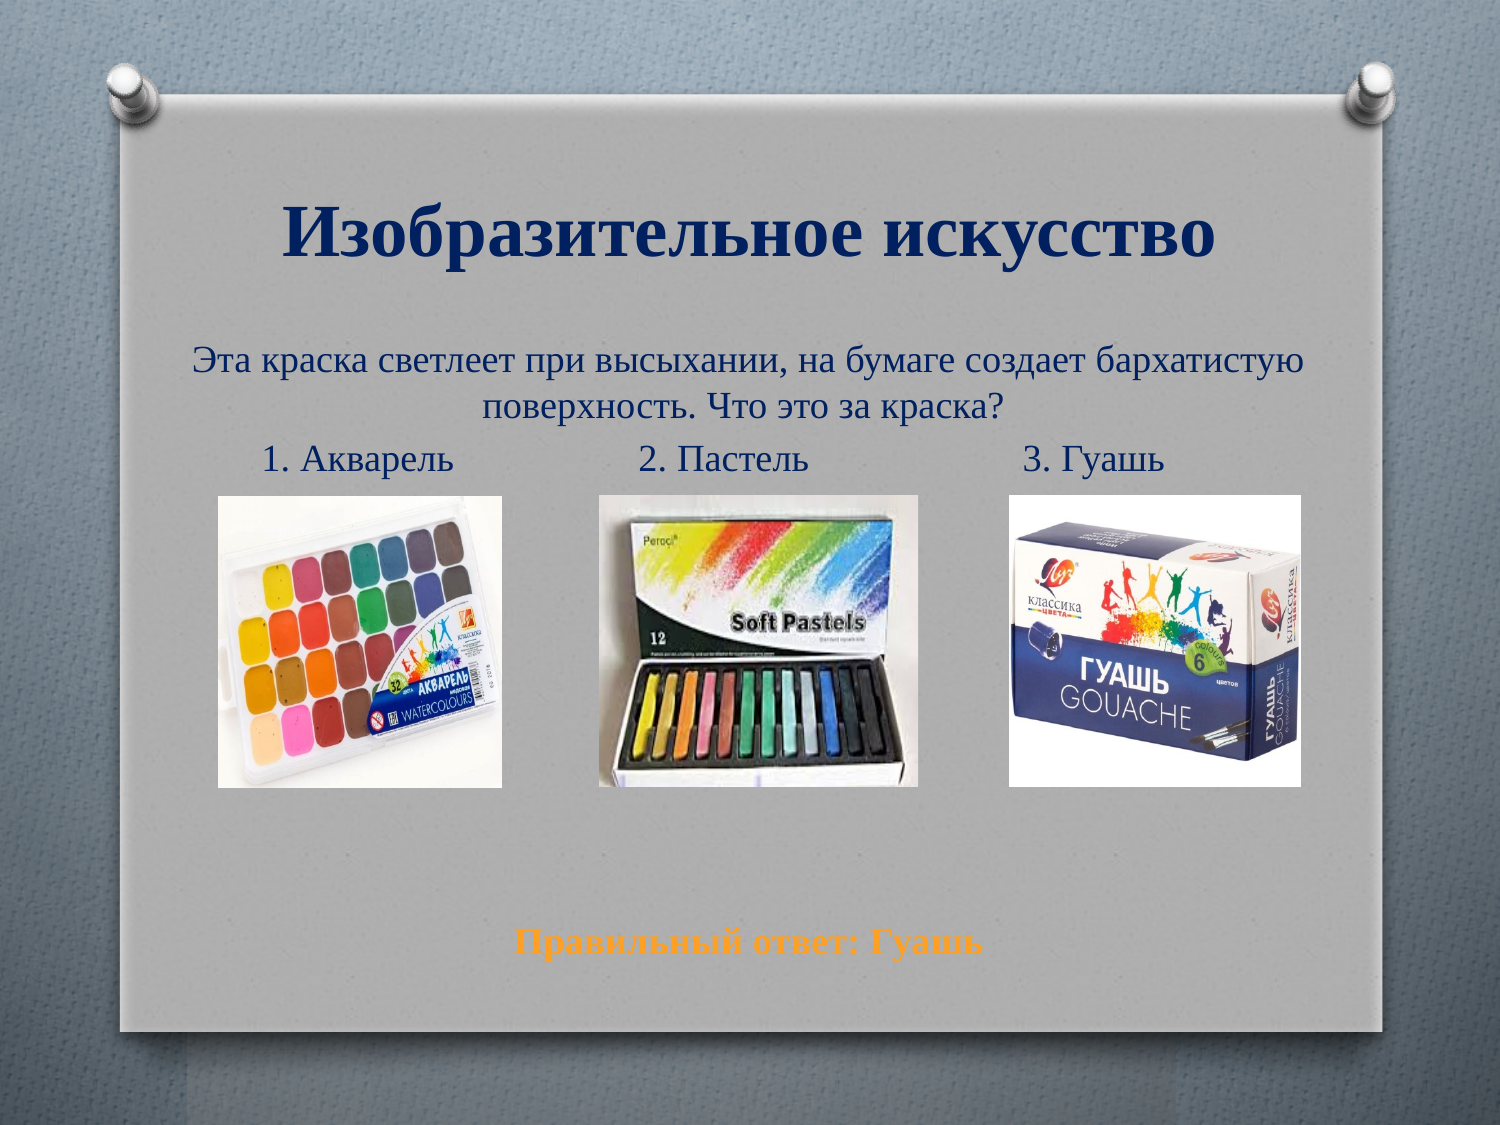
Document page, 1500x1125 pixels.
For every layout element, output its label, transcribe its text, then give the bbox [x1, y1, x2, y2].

picture [1317, 35, 1439, 156]
picture [218, 496, 503, 788]
title Изобразительное искусство [194, 149, 1306, 279]
picture [1009, 495, 1301, 787]
picture [75, 29, 198, 153]
list Эта краска светлеет при высыхании, на бумаге создает бархатистую поверхность. Что это за краска? 1. Акварель 2. Пастель 3. Гуашь Правильный ответ: Гуашь [171, 326, 1327, 976]
picture [598, 495, 919, 787]
